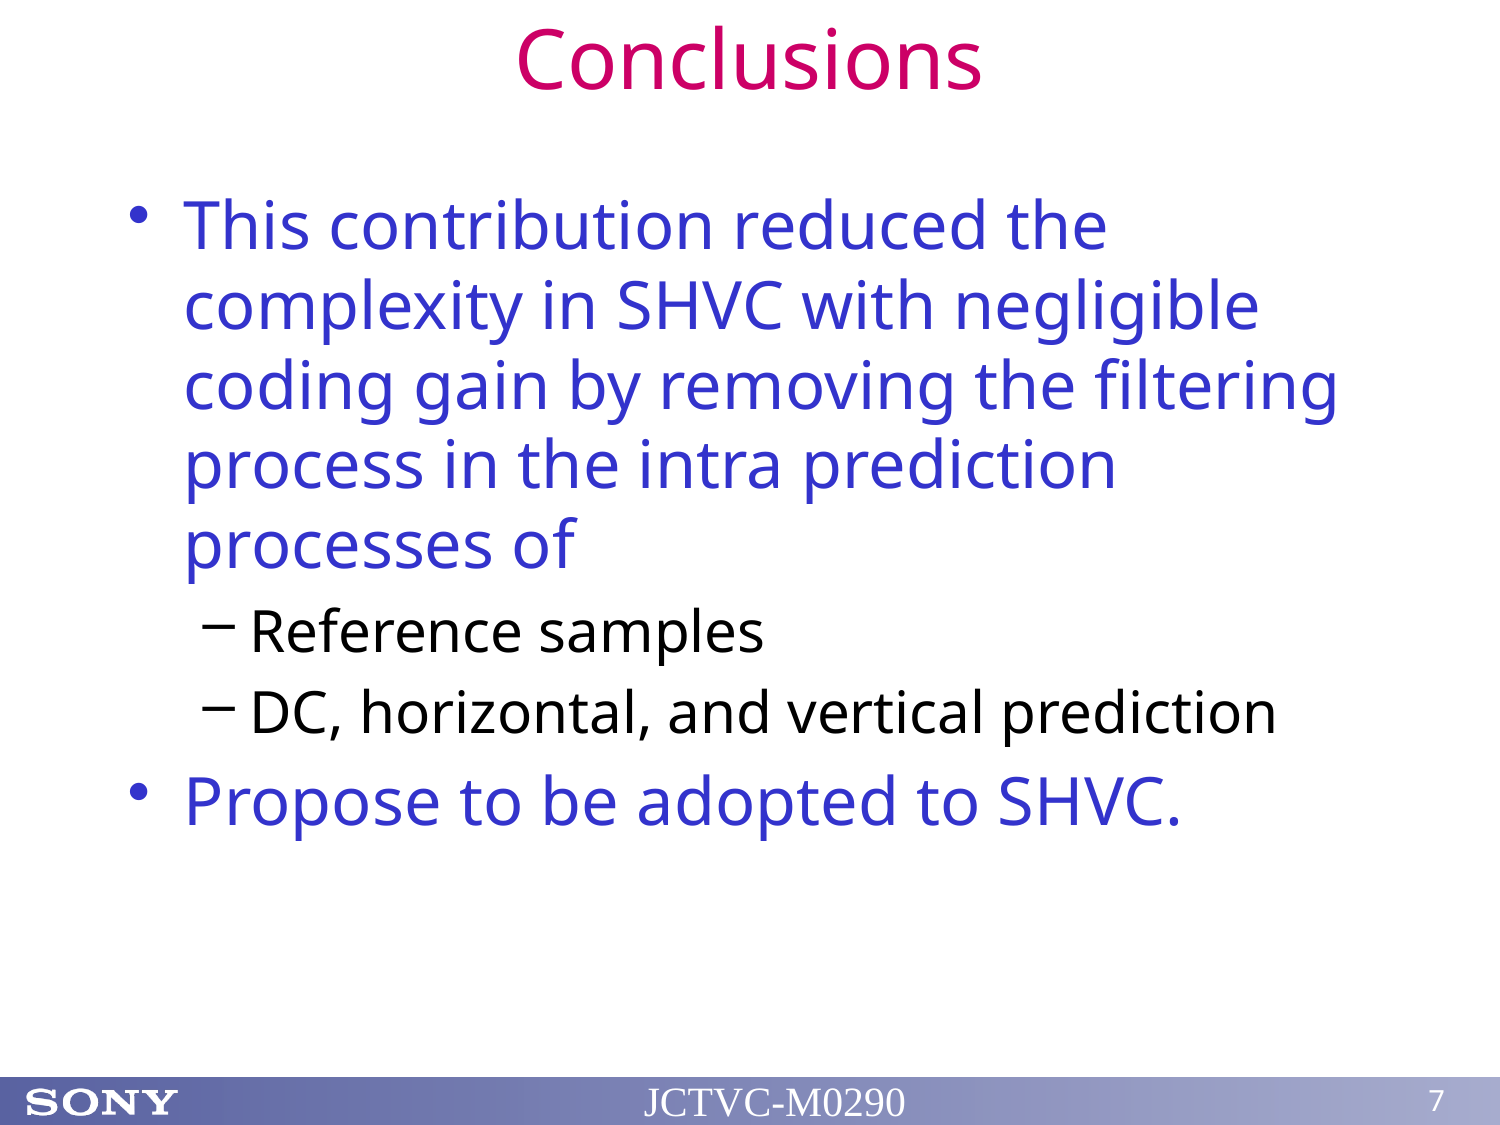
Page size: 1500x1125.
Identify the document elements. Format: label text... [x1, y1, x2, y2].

list This contribution reduced the complexity in SHVC with negligible coding gain by removing the filtering process in the intra prediction processes of Reference samples DC, horizontal, and vertical prediction Propose to be adopted to SHVC. [112, 174, 1388, 1076]
picture [26, 1088, 178, 1116]
title Conclusions [112, 0, 1388, 115]
footer JCTVC-M0290 [537, 1074, 1013, 1125]
slide_number 7 [1147, 1074, 1461, 1125]
